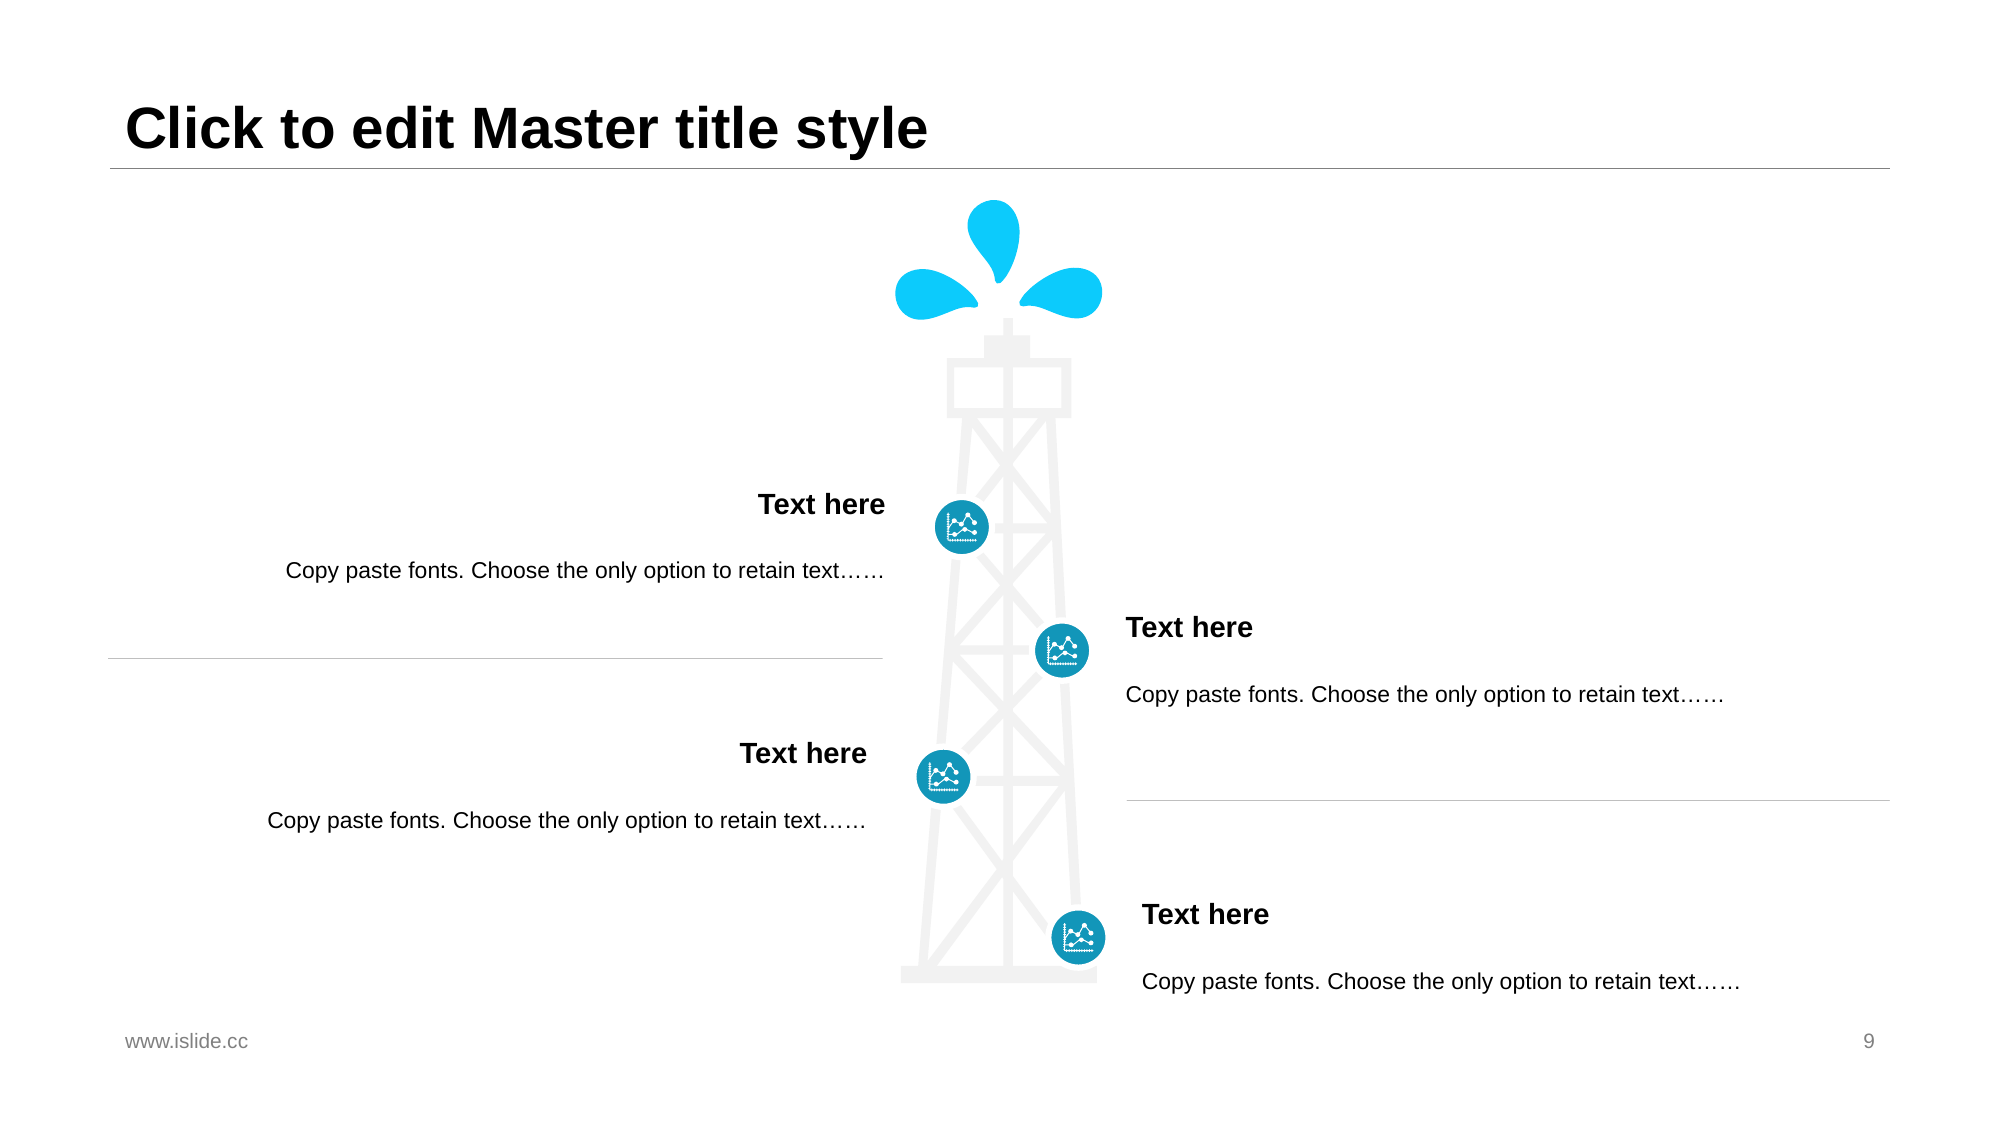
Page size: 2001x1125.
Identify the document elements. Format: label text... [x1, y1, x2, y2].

slide_number 9 [1412, 1023, 1890, 1058]
footer www.islide.cc [109, 1023, 790, 1058]
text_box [108, 197, 1890, 1007]
title Click to edit Master title style [109, 0, 1890, 169]
